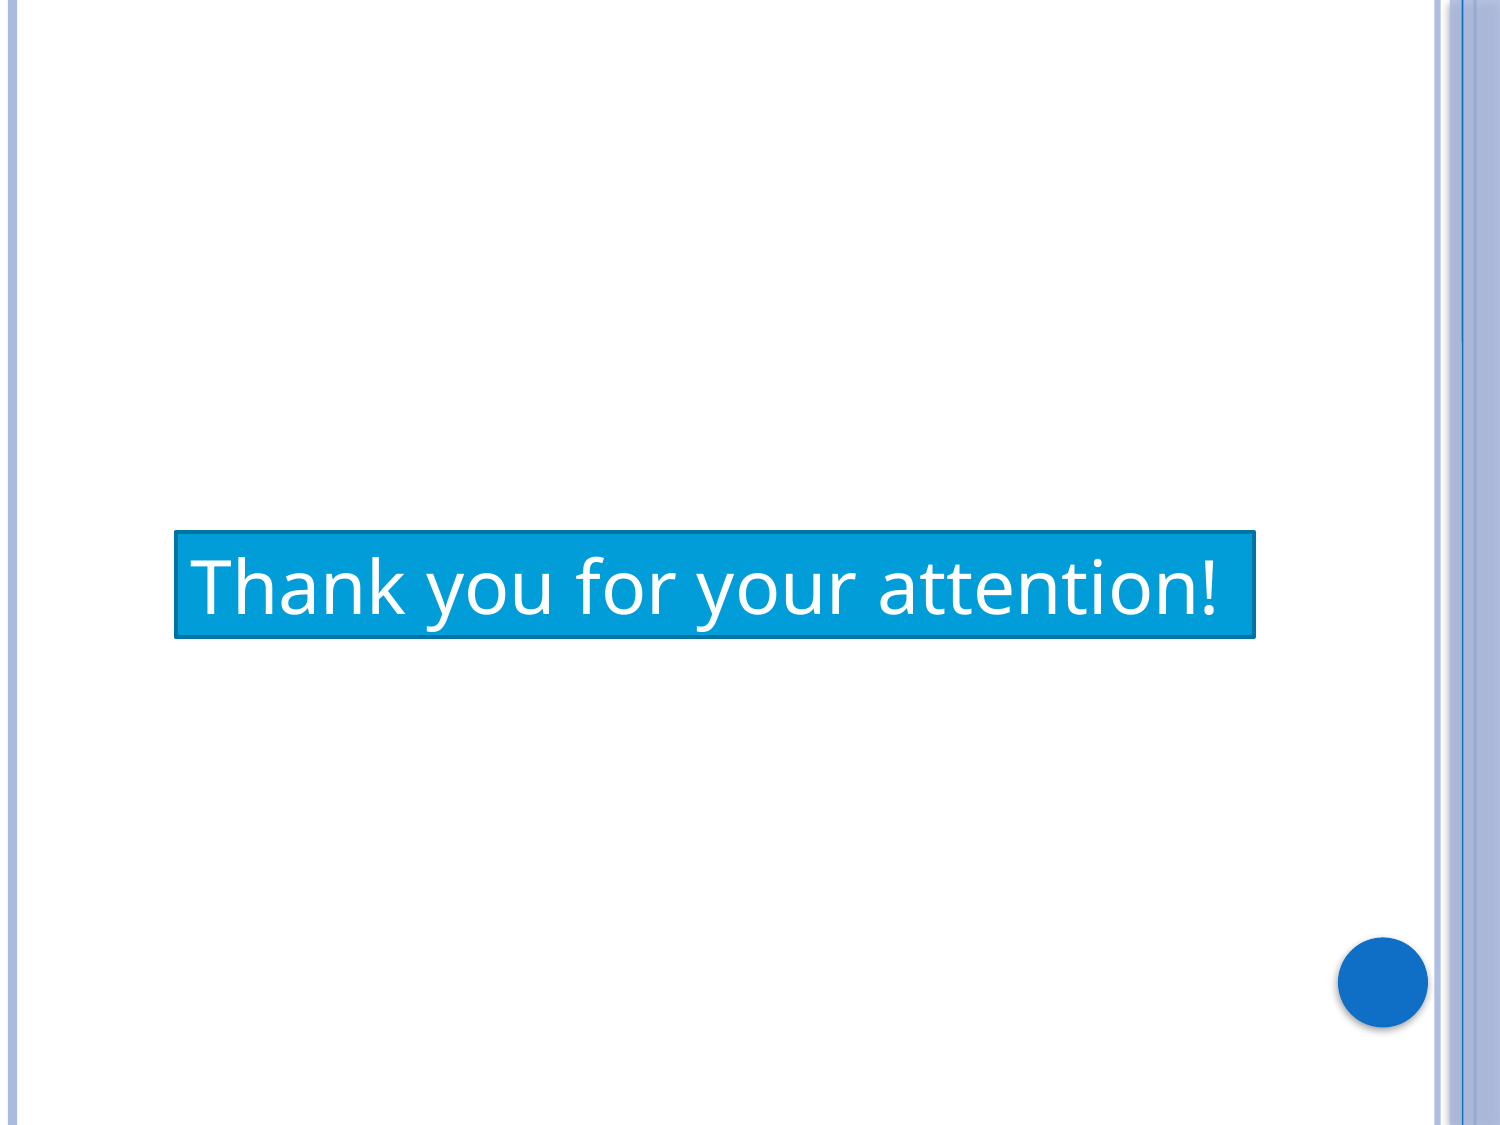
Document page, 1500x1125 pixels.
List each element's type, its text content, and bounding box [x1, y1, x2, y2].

text_box Thank you for your attention! [174, 530, 1256, 639]
